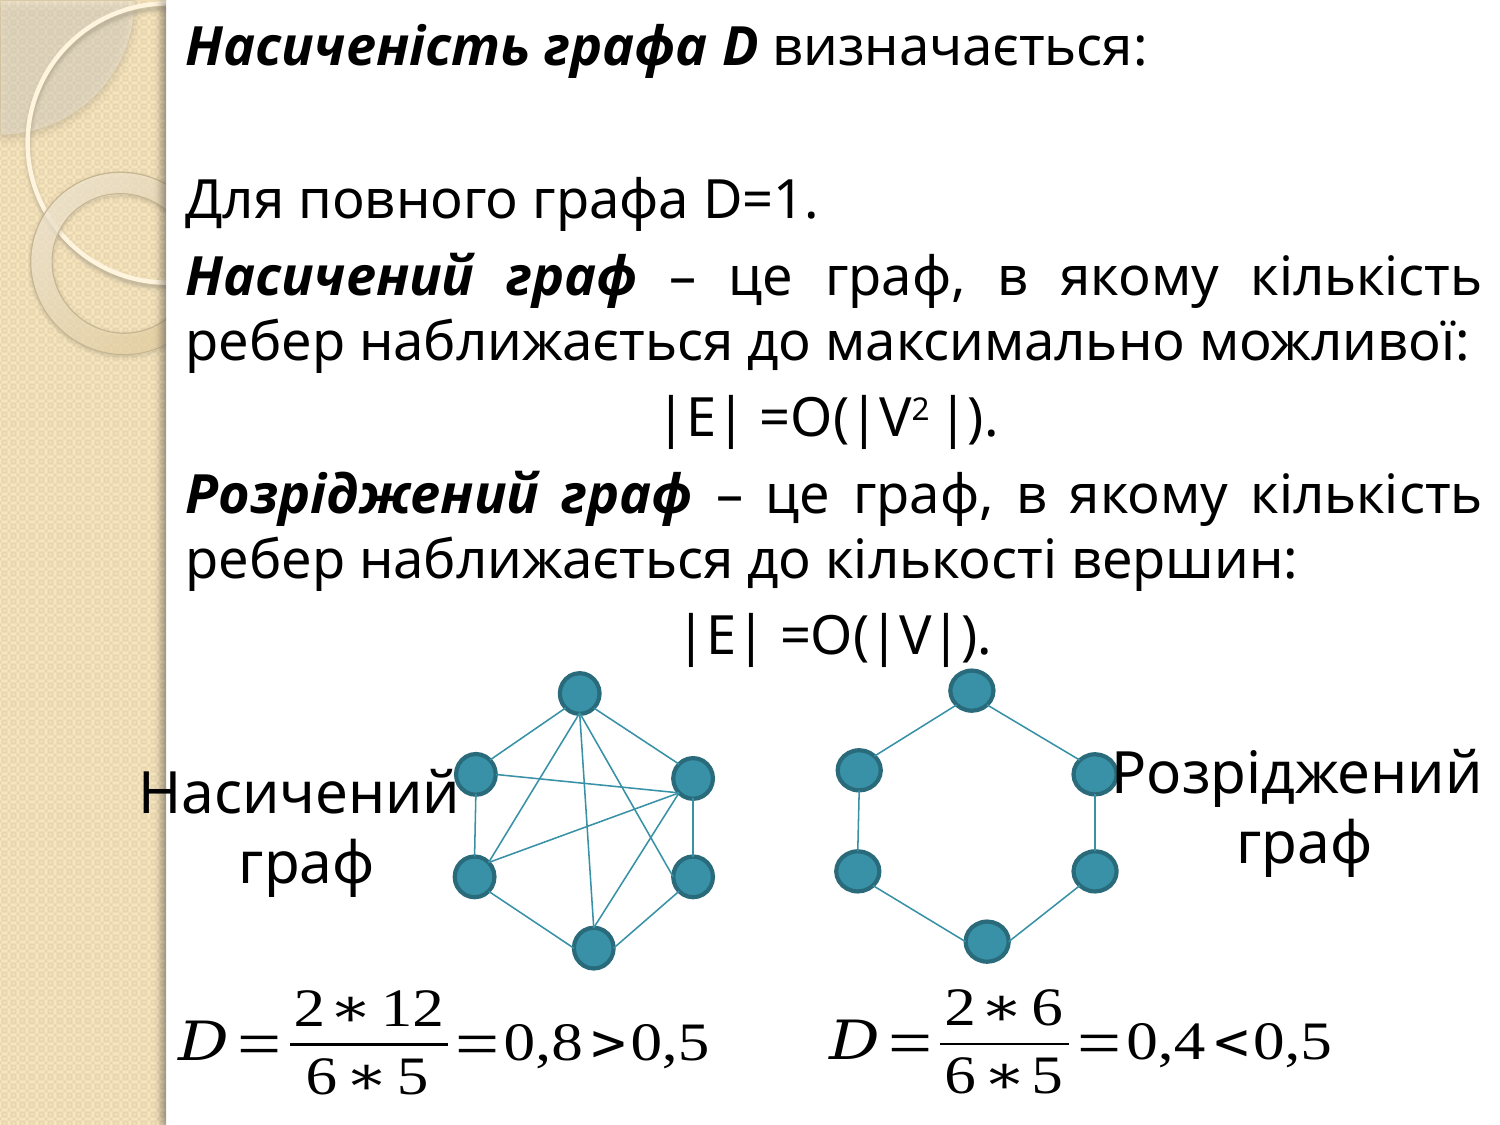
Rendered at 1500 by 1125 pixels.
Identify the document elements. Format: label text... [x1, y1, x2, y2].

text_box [835, 670, 1117, 962]
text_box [579, 713, 674, 771]
text_box Розріджений граф [1123, 728, 1498, 883]
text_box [488, 713, 573, 779]
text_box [495, 774, 680, 794]
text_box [593, 803, 680, 929]
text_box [488, 796, 586, 863]
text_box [579, 887, 586, 929]
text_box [454, 672, 714, 969]
text_box Насичений граф [123, 747, 447, 903]
